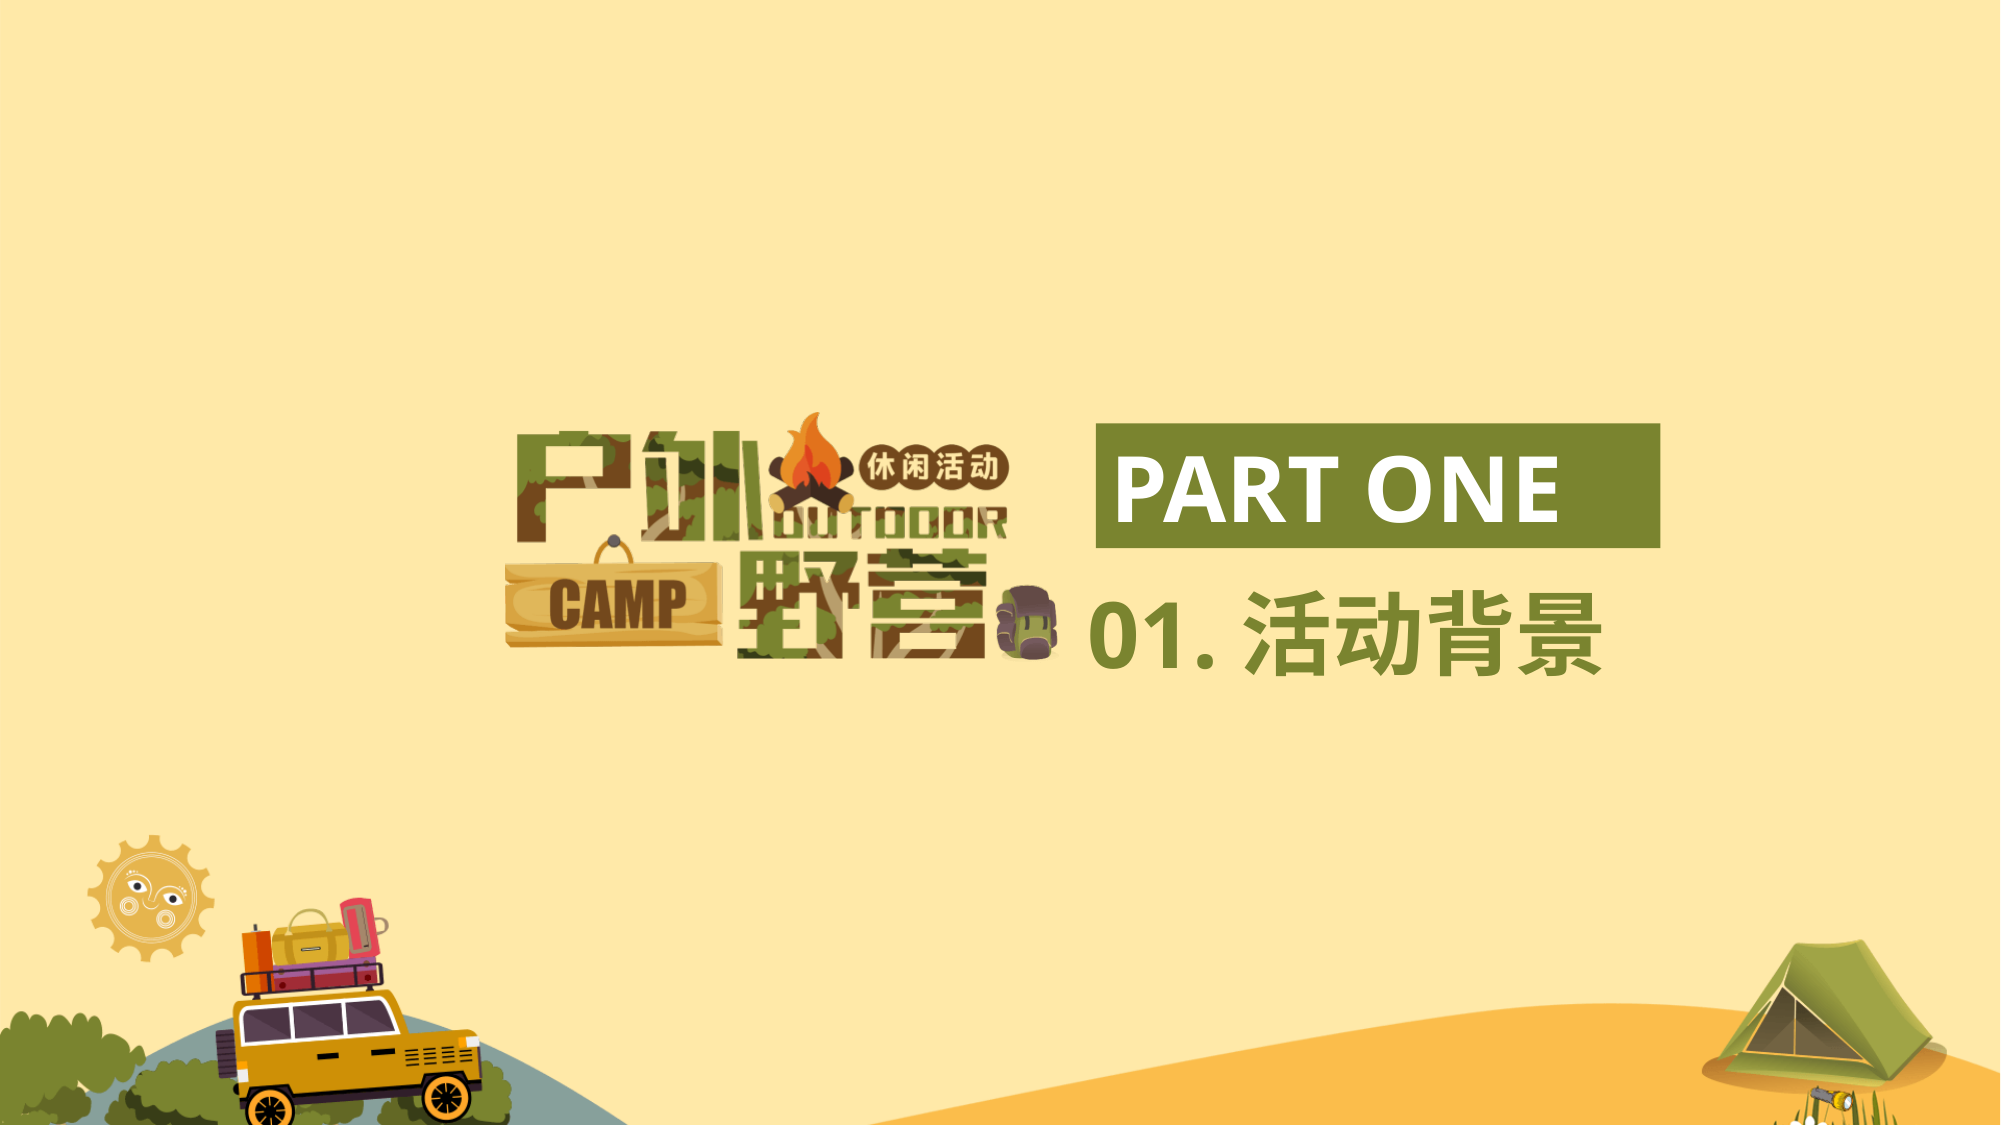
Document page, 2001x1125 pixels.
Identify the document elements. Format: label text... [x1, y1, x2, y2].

text_box PART ONE [1095, 423, 1661, 549]
text_box 01.活动背景 [1075, 571, 1621, 694]
picture [0, 0, 2001, 1125]
